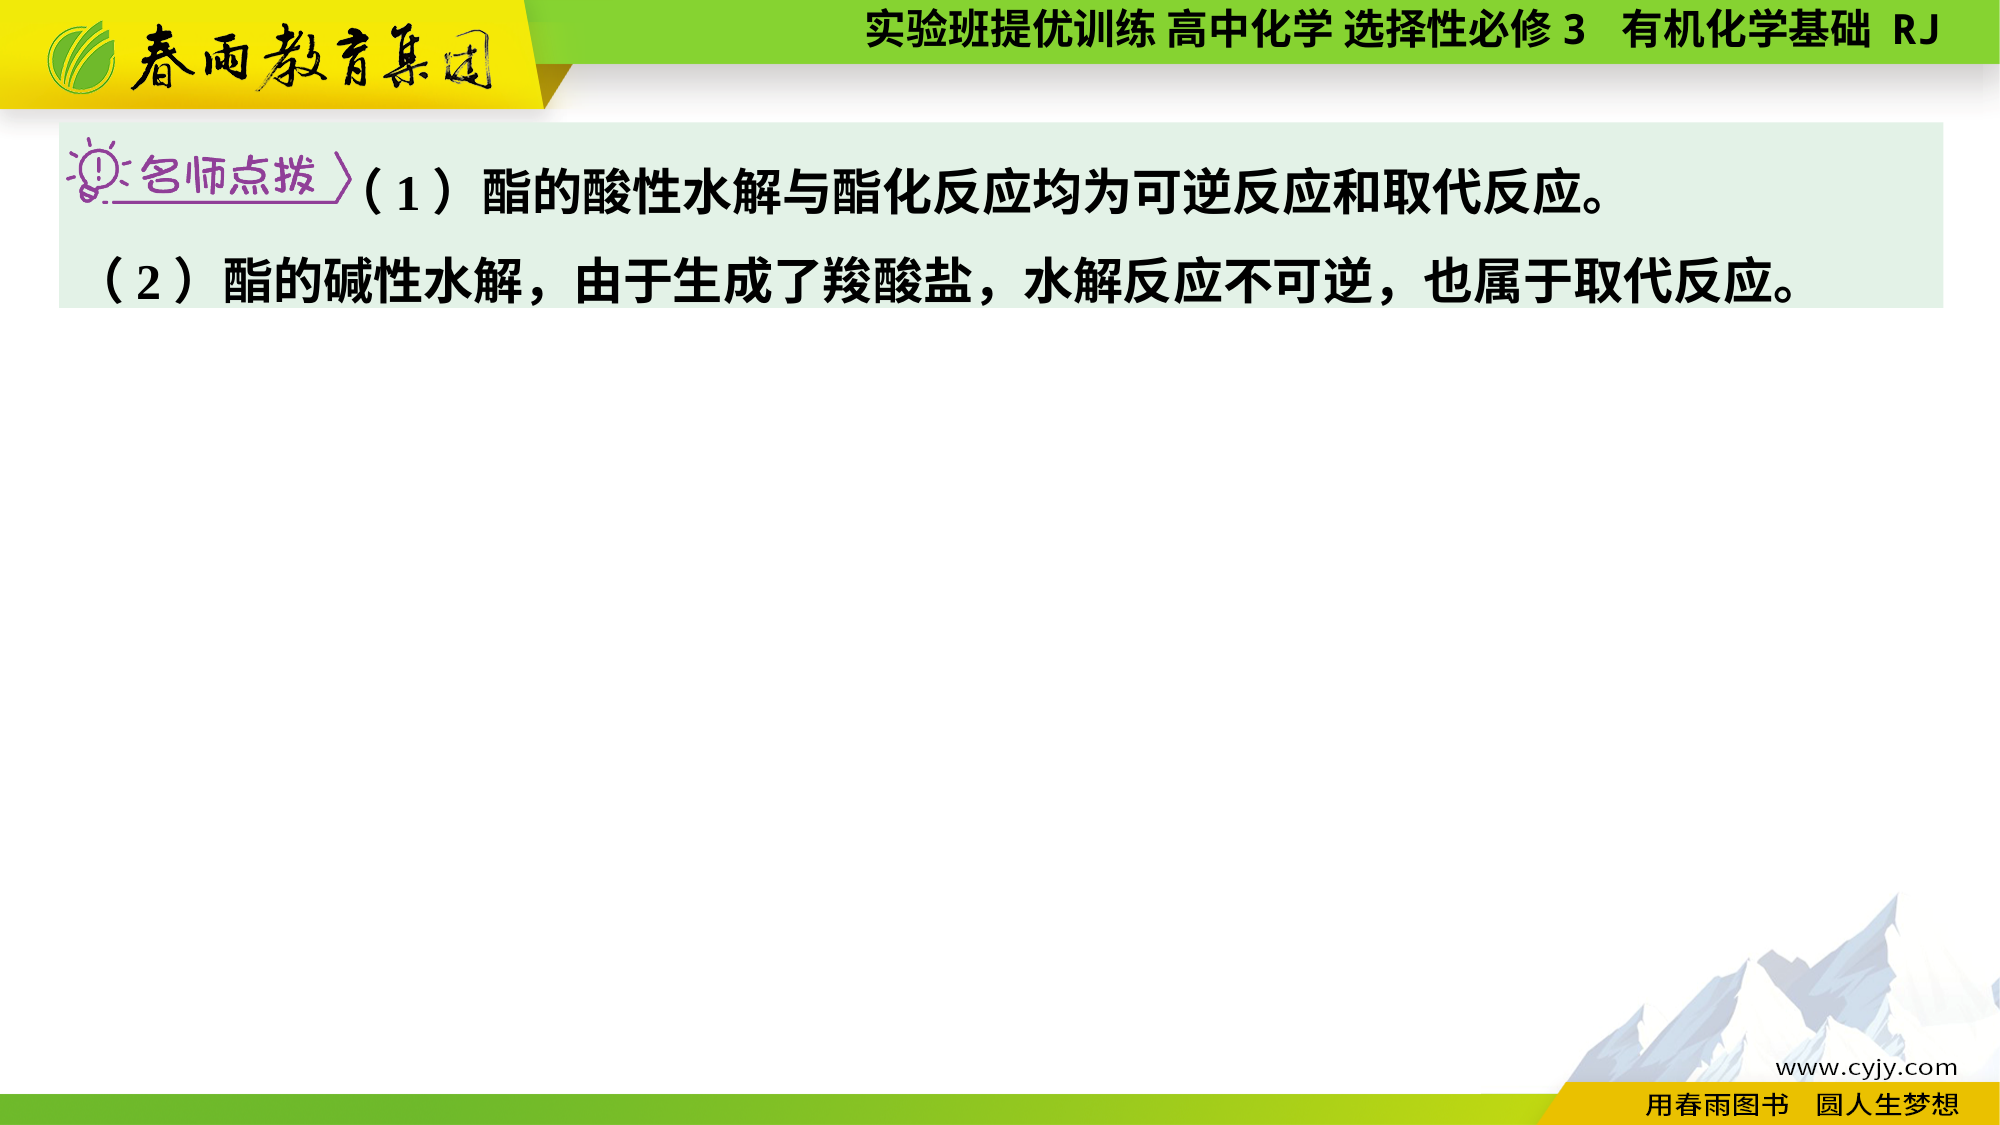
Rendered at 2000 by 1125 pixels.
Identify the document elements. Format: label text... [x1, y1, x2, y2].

list （1）酯的酸性水解与酯化反应均为可逆反应和取代反应。 （2）酯的碱性水解，由于生成了羧酸盐，水解反应不可逆，也属于取代反应。 [59, 122, 1944, 308]
picture [0, 0, 2000, 1125]
